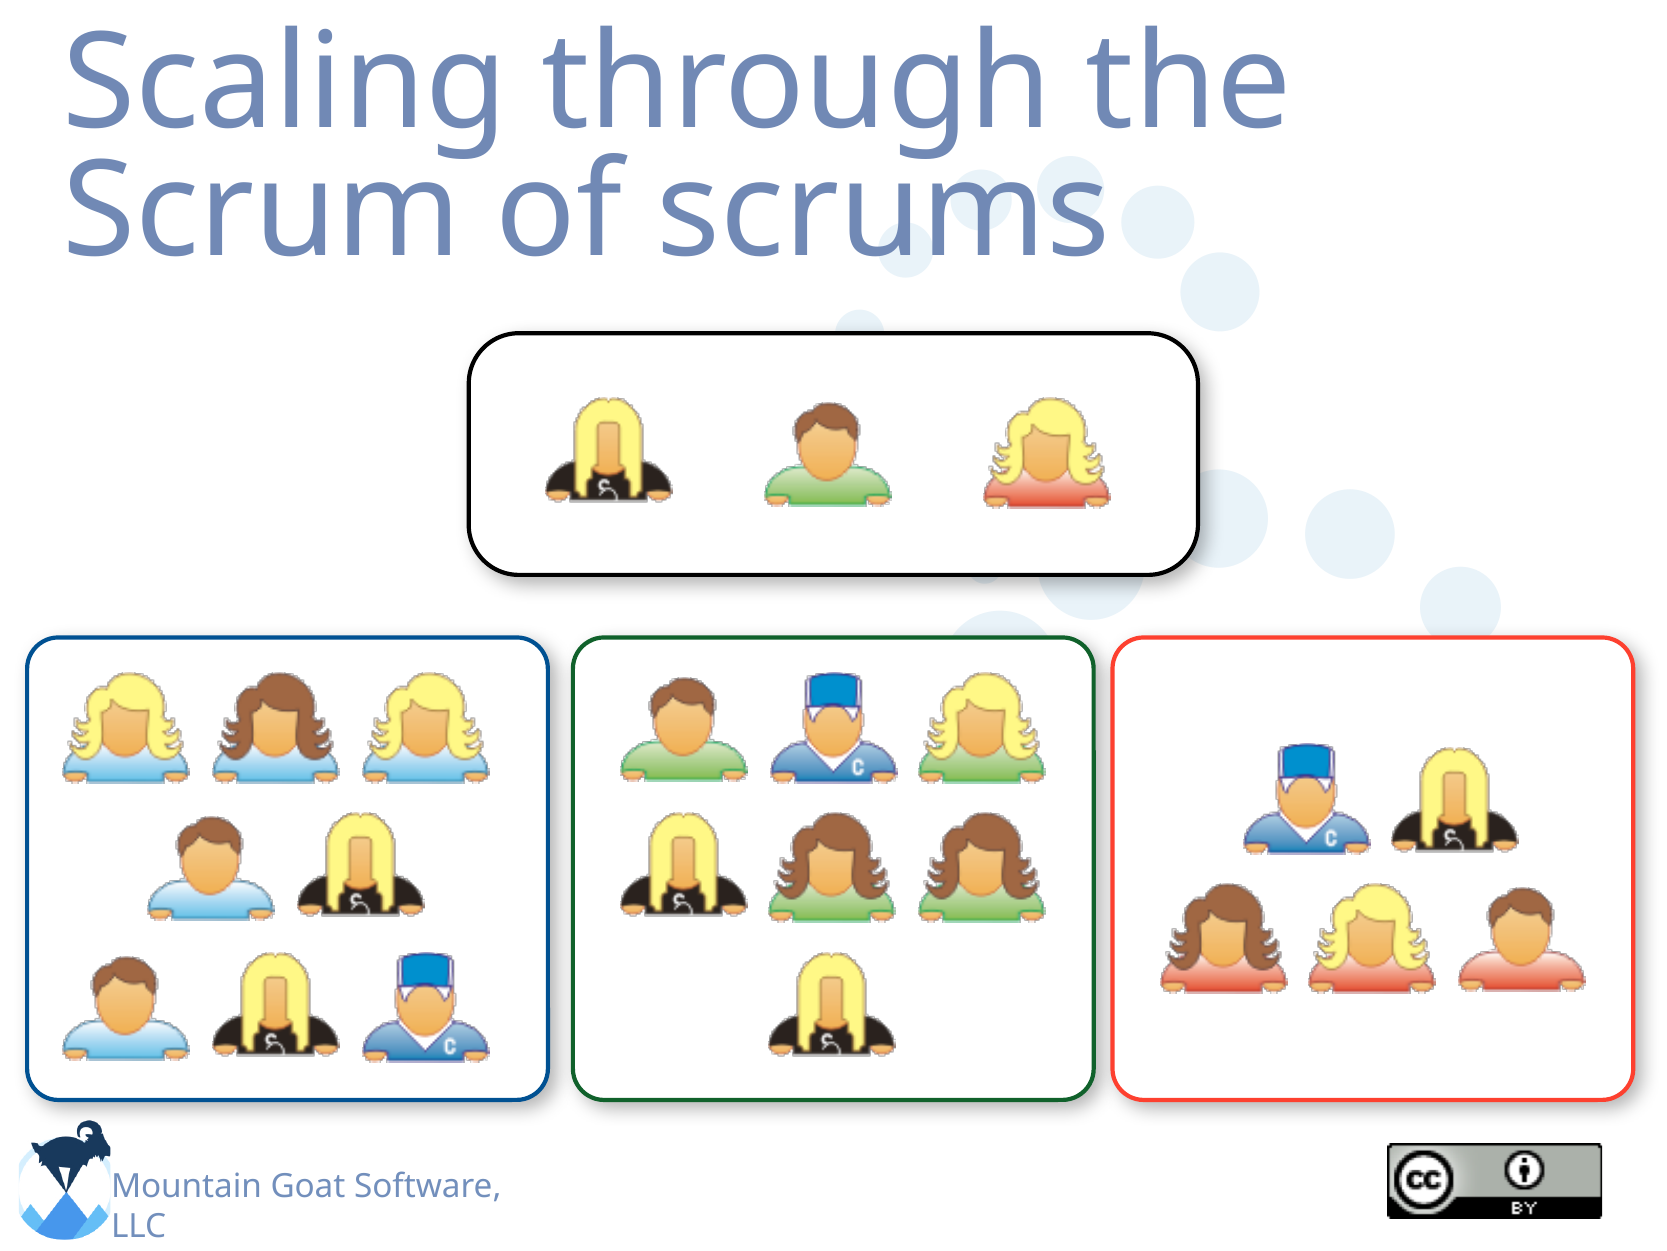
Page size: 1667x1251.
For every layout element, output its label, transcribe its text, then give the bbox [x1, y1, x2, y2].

picture [1387, 1143, 1603, 1219]
text_box [1112, 637, 1634, 1100]
picture [1391, 747, 1519, 859]
text_box [27, 637, 548, 1100]
picture [1307, 883, 1436, 994]
text_box [572, 637, 1094, 1100]
picture [770, 672, 899, 784]
picture [918, 812, 1047, 924]
picture [1243, 743, 1371, 855]
title Scaling through the Scrum of scrums [55, 18, 1609, 320]
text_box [62, 951, 490, 1063]
picture [147, 816, 276, 921]
picture [620, 676, 749, 782]
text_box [62, 672, 490, 784]
picture [768, 812, 897, 924]
picture [768, 951, 897, 1063]
picture [18, 1120, 111, 1240]
picture [1160, 883, 1288, 994]
picture [918, 672, 1047, 784]
picture [1457, 887, 1586, 992]
picture [620, 812, 749, 924]
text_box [468, 332, 1199, 576]
picture [297, 812, 426, 924]
